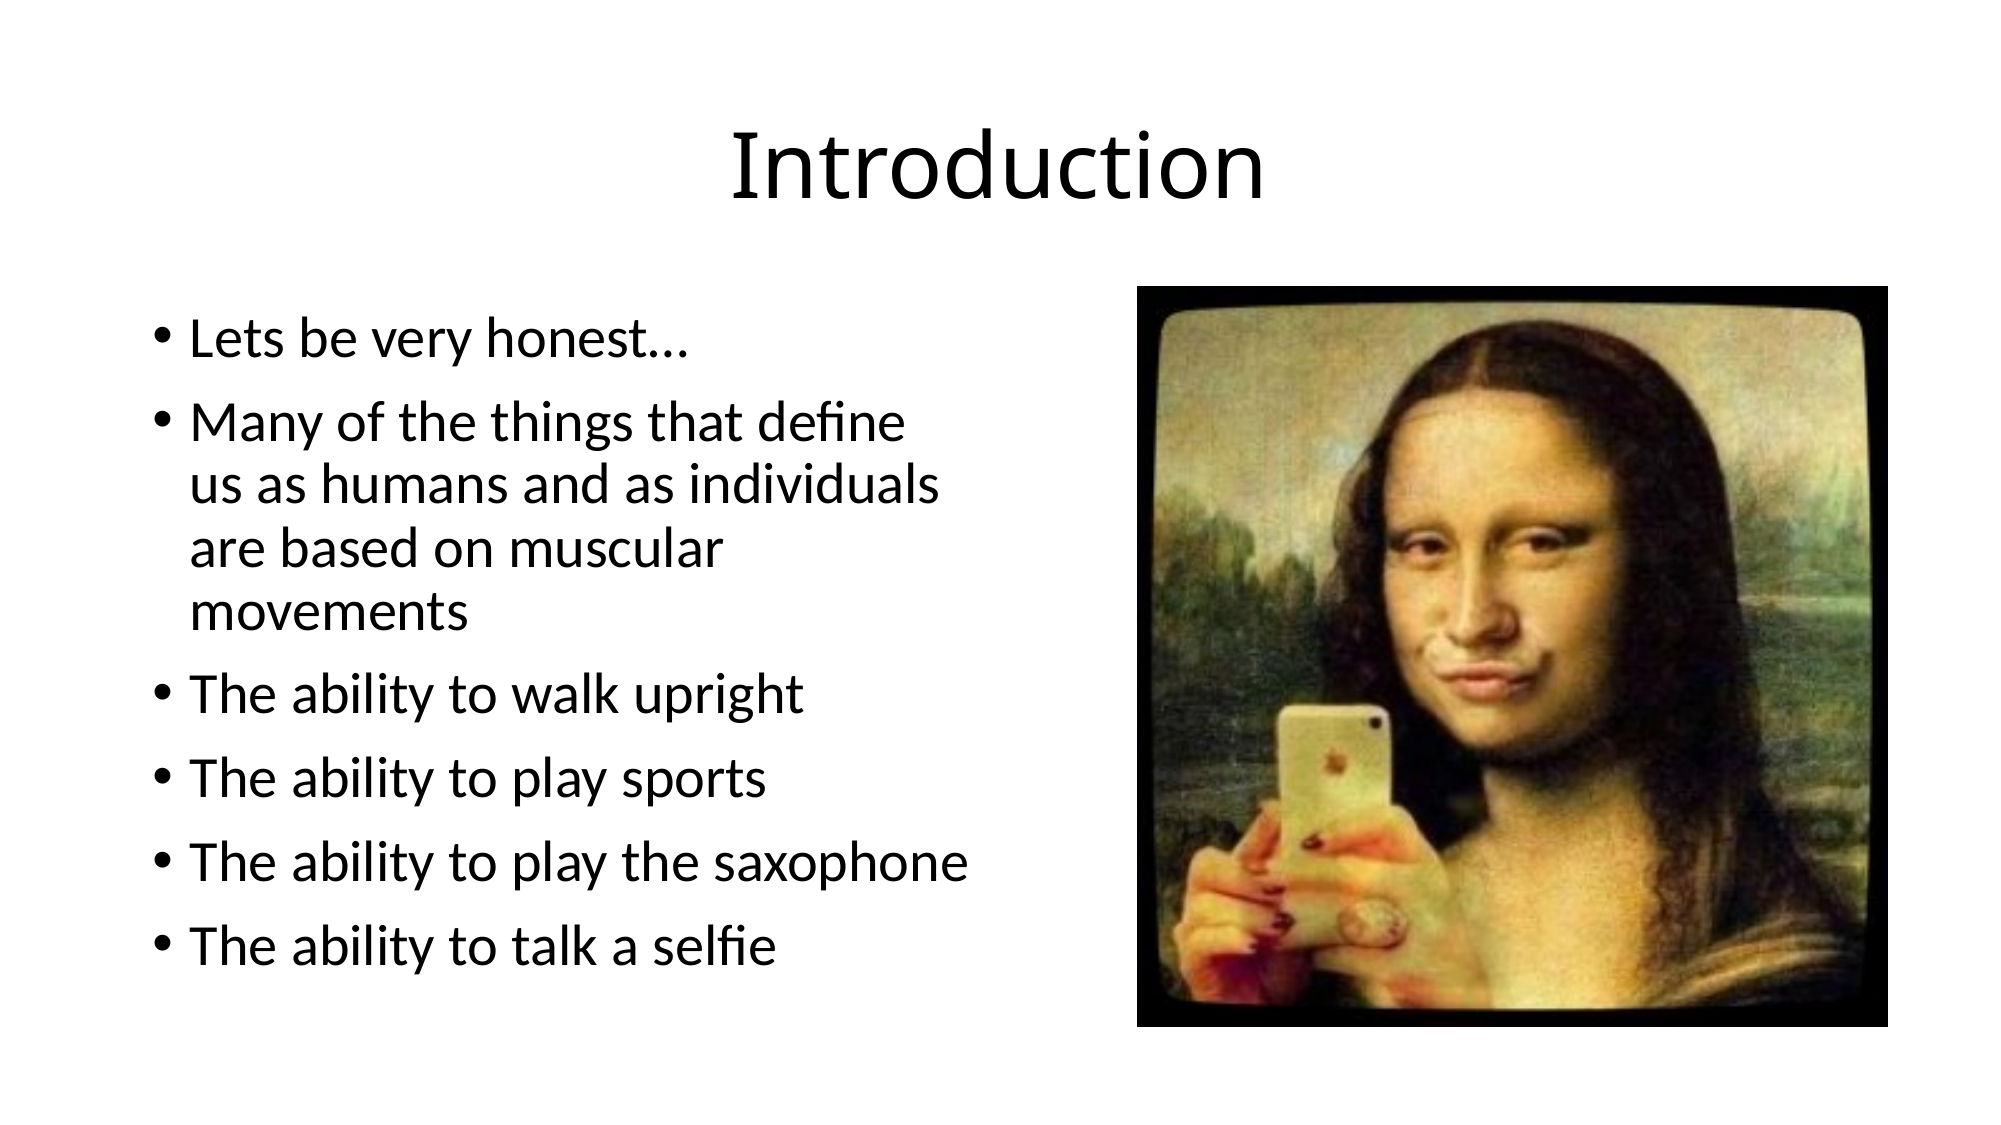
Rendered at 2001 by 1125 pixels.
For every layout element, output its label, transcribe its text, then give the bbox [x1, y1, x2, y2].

picture [1137, 286, 1888, 1027]
title Introduction [137, 59, 1863, 278]
list Lets be very honest… Many of the things that define us as humans and as individuals are based on muscular movements The ability to walk upright The ability to play sports The ability to play the saxophone The ability to talk a selfie [137, 299, 988, 1014]
